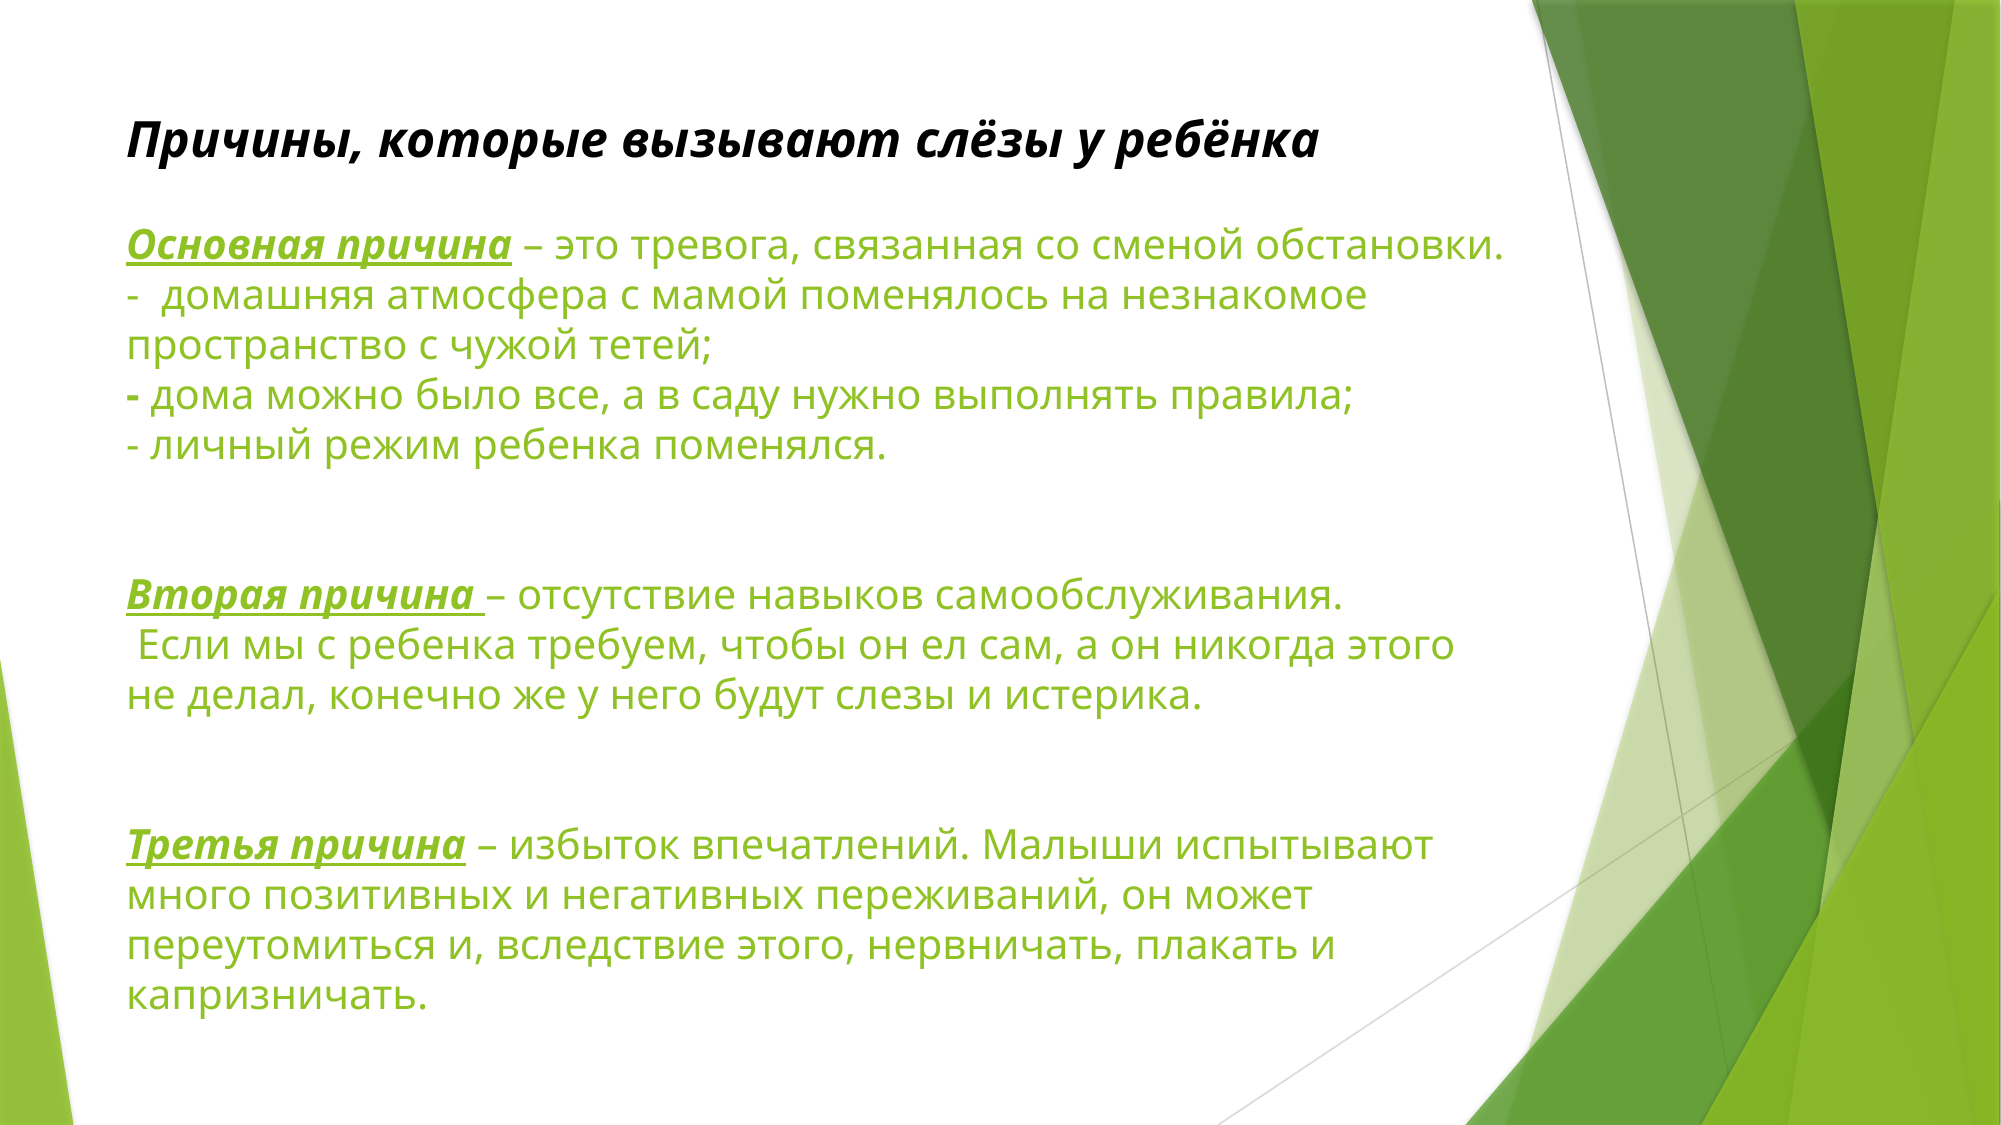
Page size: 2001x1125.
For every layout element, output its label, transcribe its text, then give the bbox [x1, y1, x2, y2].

title Причины, которые вызывают слёзы у ребёнка Основная причина – это тревога, связанная со сменой обстановки. - домашняя атмосфера с мамой поменялось на незнакомое пространство с чужой тетей; - дома можно было все, а в саду нужно выполнять правила; - личный режим ребенка поменялся. Вторая причина – отсутствие навыков самообслуживания. Если мы с ребенка требуем, чтобы он ел сам, а он никогда этого не делал, конечно же у него будут слезы и истерика. Третья причина – избыток впечатлений. Малыши испытывают много позитивных и негативных переживаний, он может переутомиться и, вследствие этого, нервничать, плакать и капризничать. [111, 99, 1522, 317]
